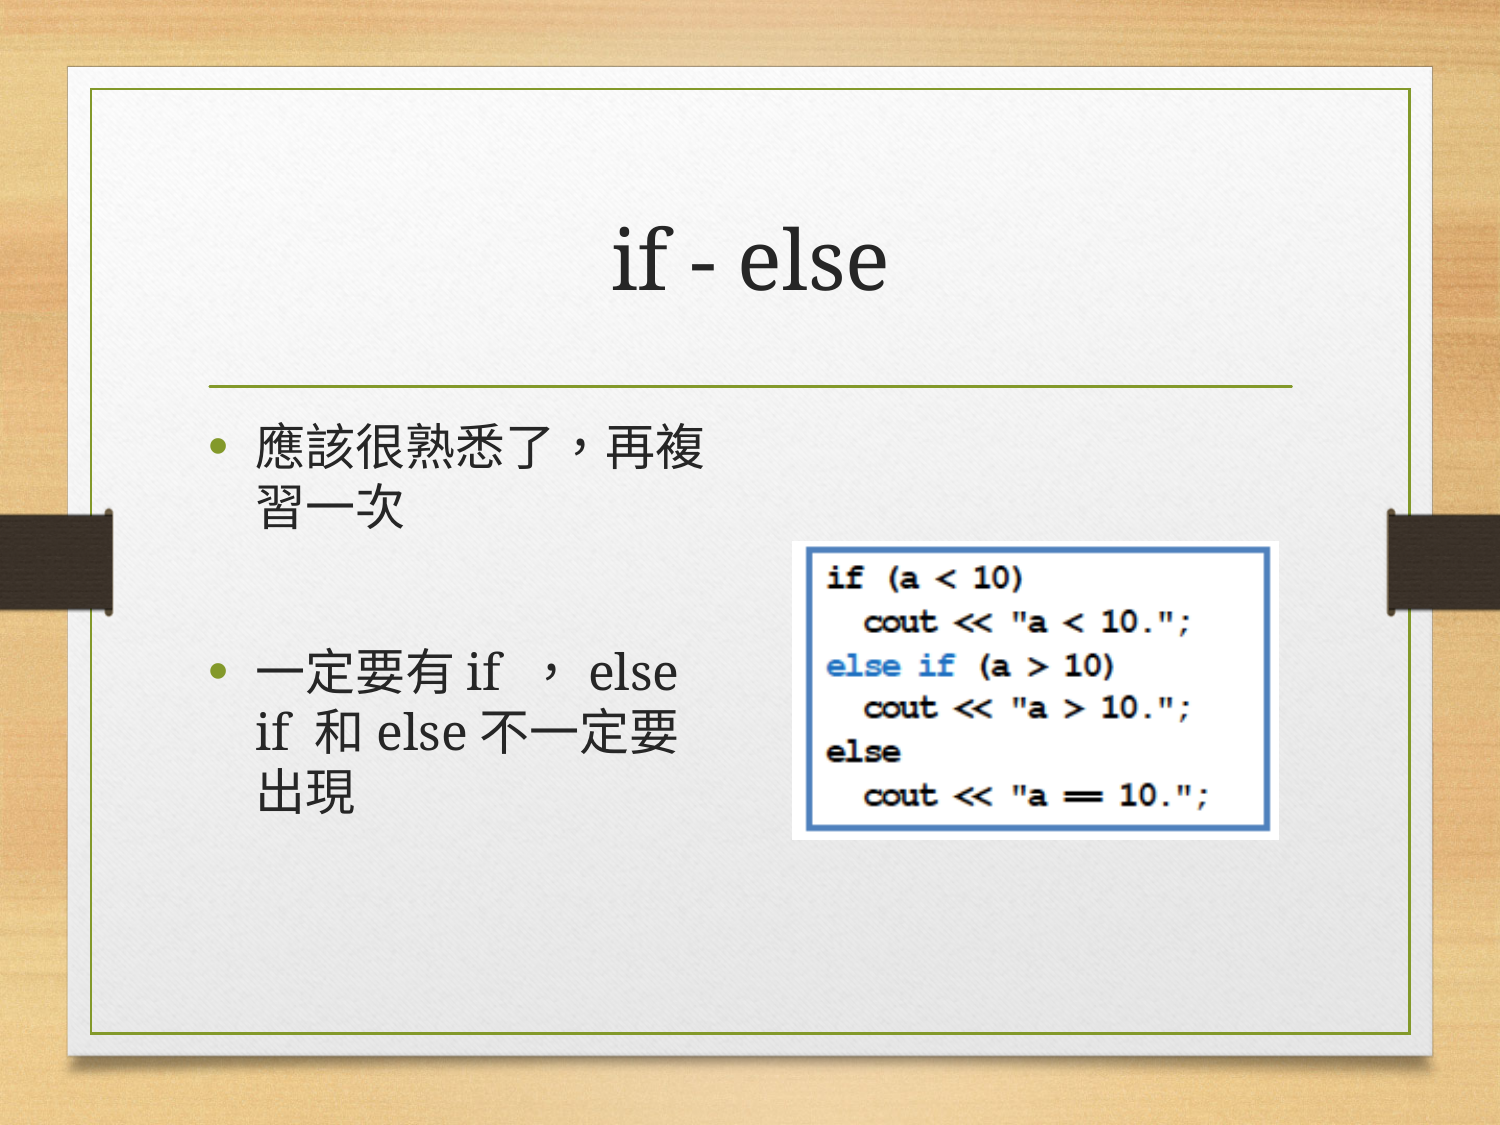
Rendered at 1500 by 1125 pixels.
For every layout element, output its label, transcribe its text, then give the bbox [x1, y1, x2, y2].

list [792, 541, 1279, 840]
title if - else [193, 150, 1309, 365]
list 應該很熟悉了，再複習一次 一定要有if ，else if 和else不一定要出現 [193, 408, 741, 974]
picture [0, 0, 1500, 1125]
